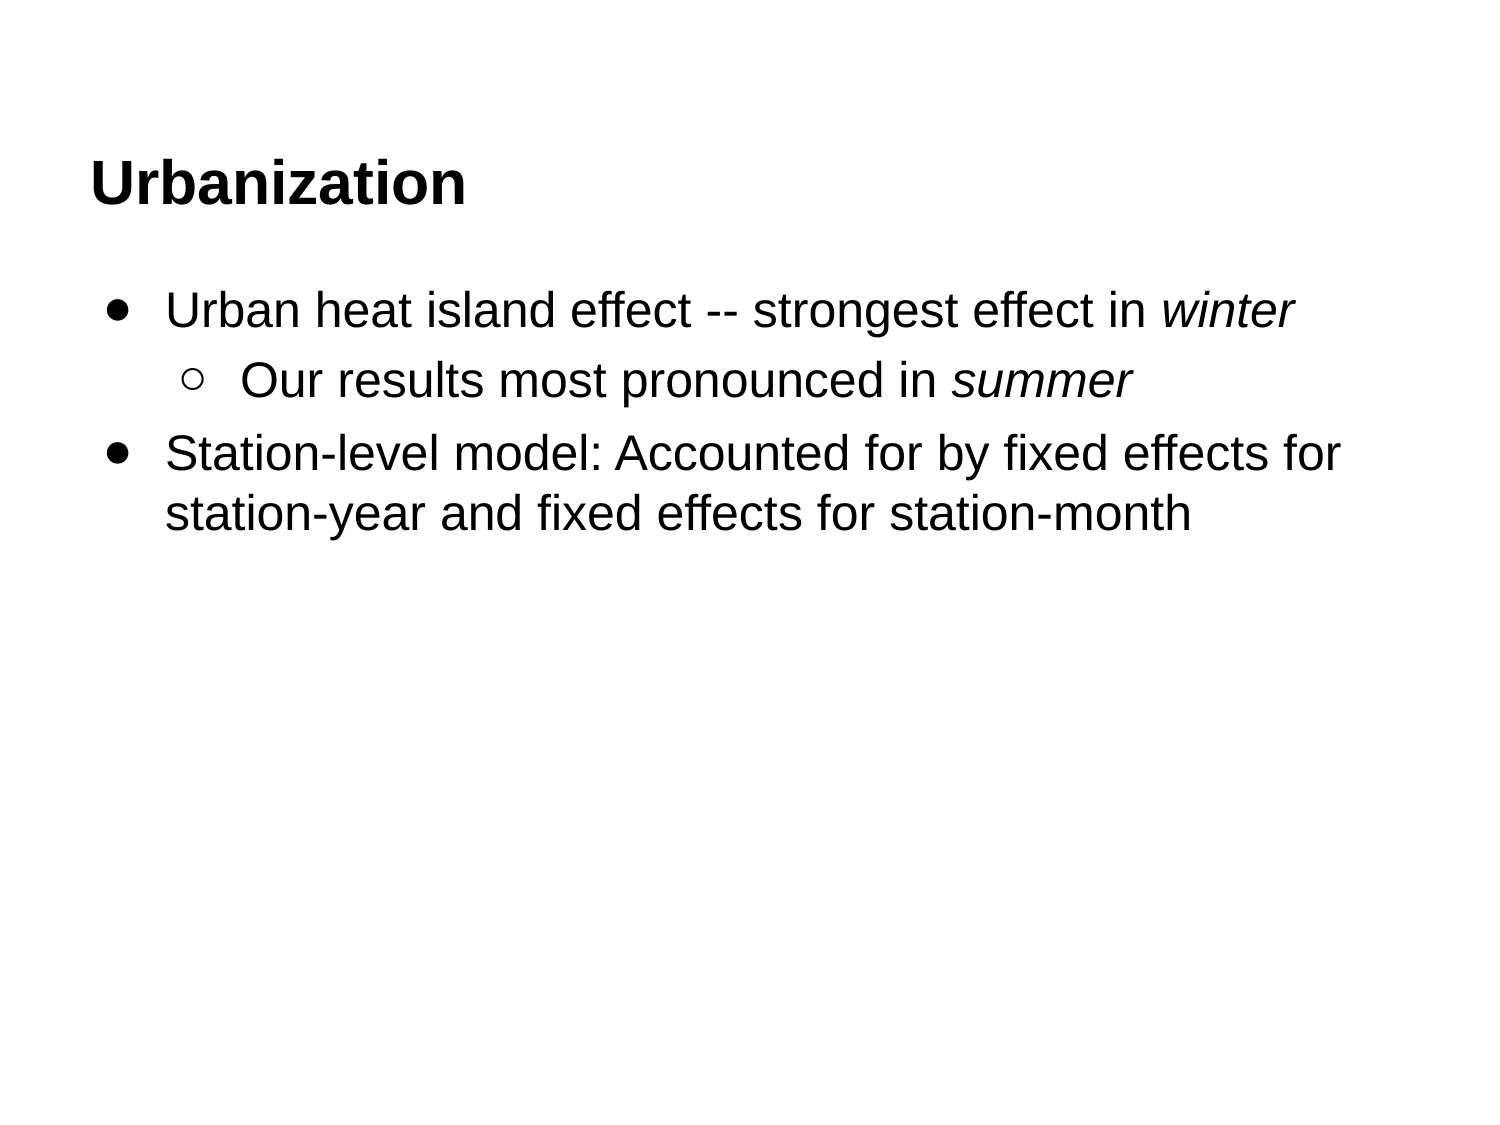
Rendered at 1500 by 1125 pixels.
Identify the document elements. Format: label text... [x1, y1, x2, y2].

list Urban heat island effect -- strongest effect in winter Our results most pronounced in summer Station-level model: Accounted for by fixed effects for station-year and fixed effects for station-month [75, 262, 1425, 1078]
title Urbanization [75, 45, 1425, 233]
